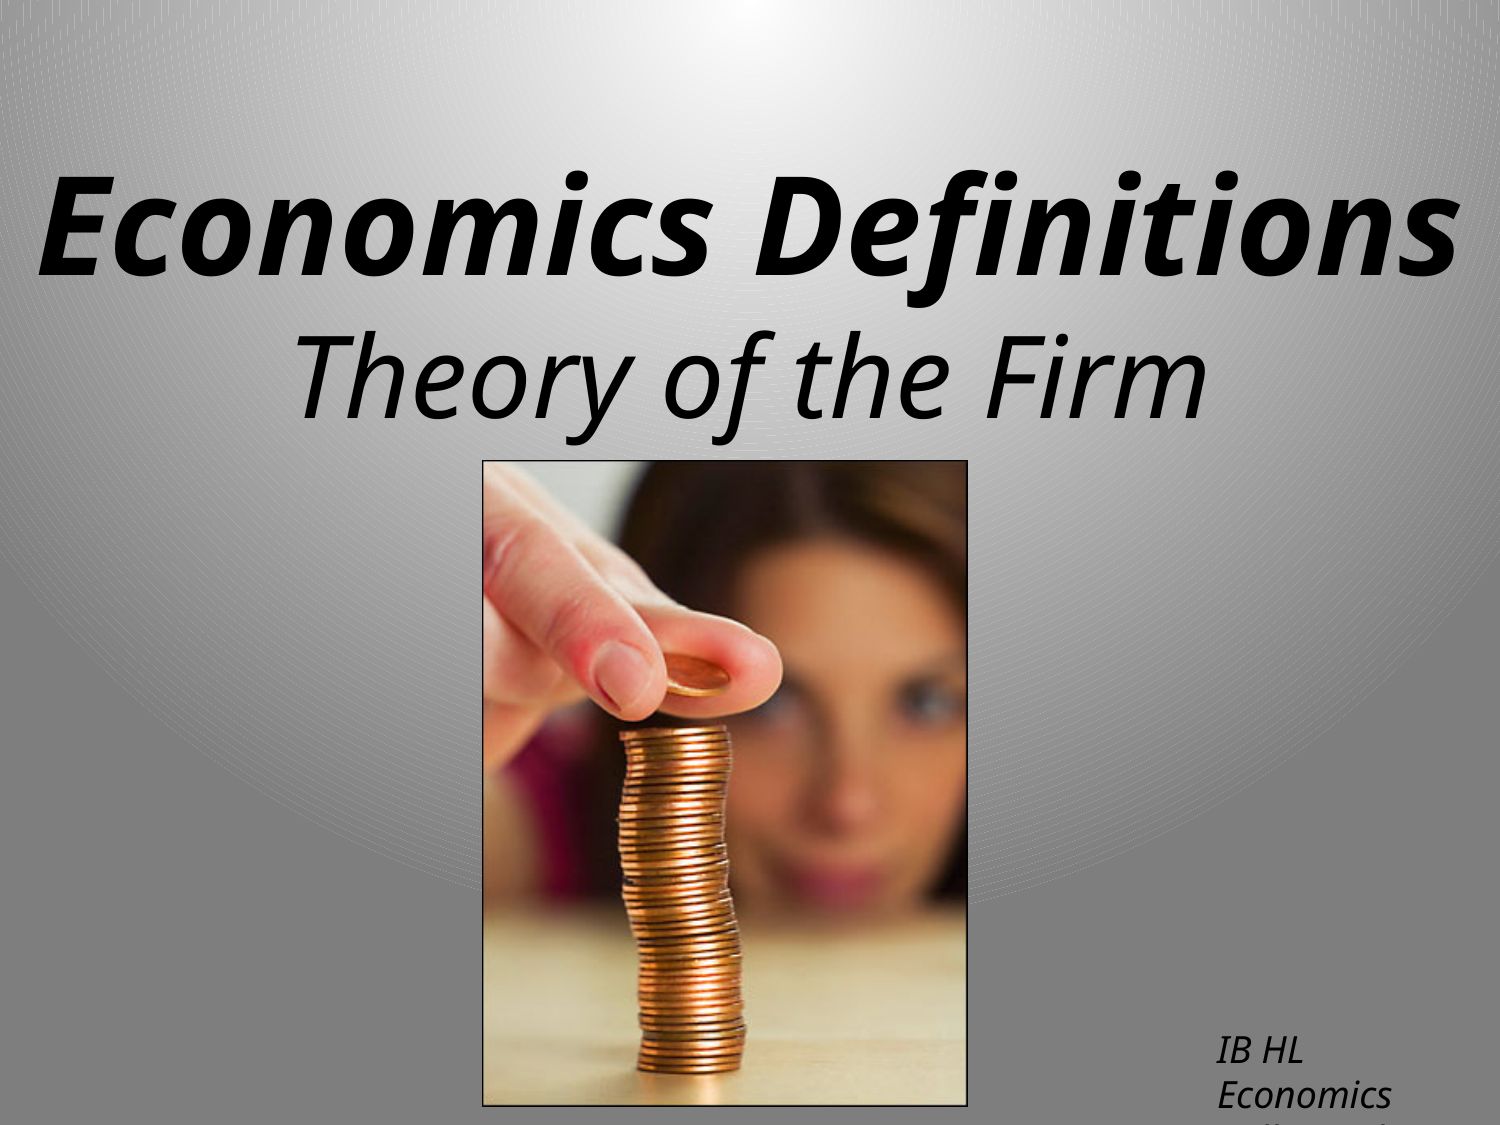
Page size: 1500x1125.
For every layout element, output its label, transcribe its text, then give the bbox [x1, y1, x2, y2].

text_box IB HL Economics Will Congleton [1202, 1018, 1500, 1125]
subtitle Theory of the Firm [225, 296, 1275, 584]
picture [482, 460, 968, 1108]
title Economics Definitions [0, 0, 1500, 440]
